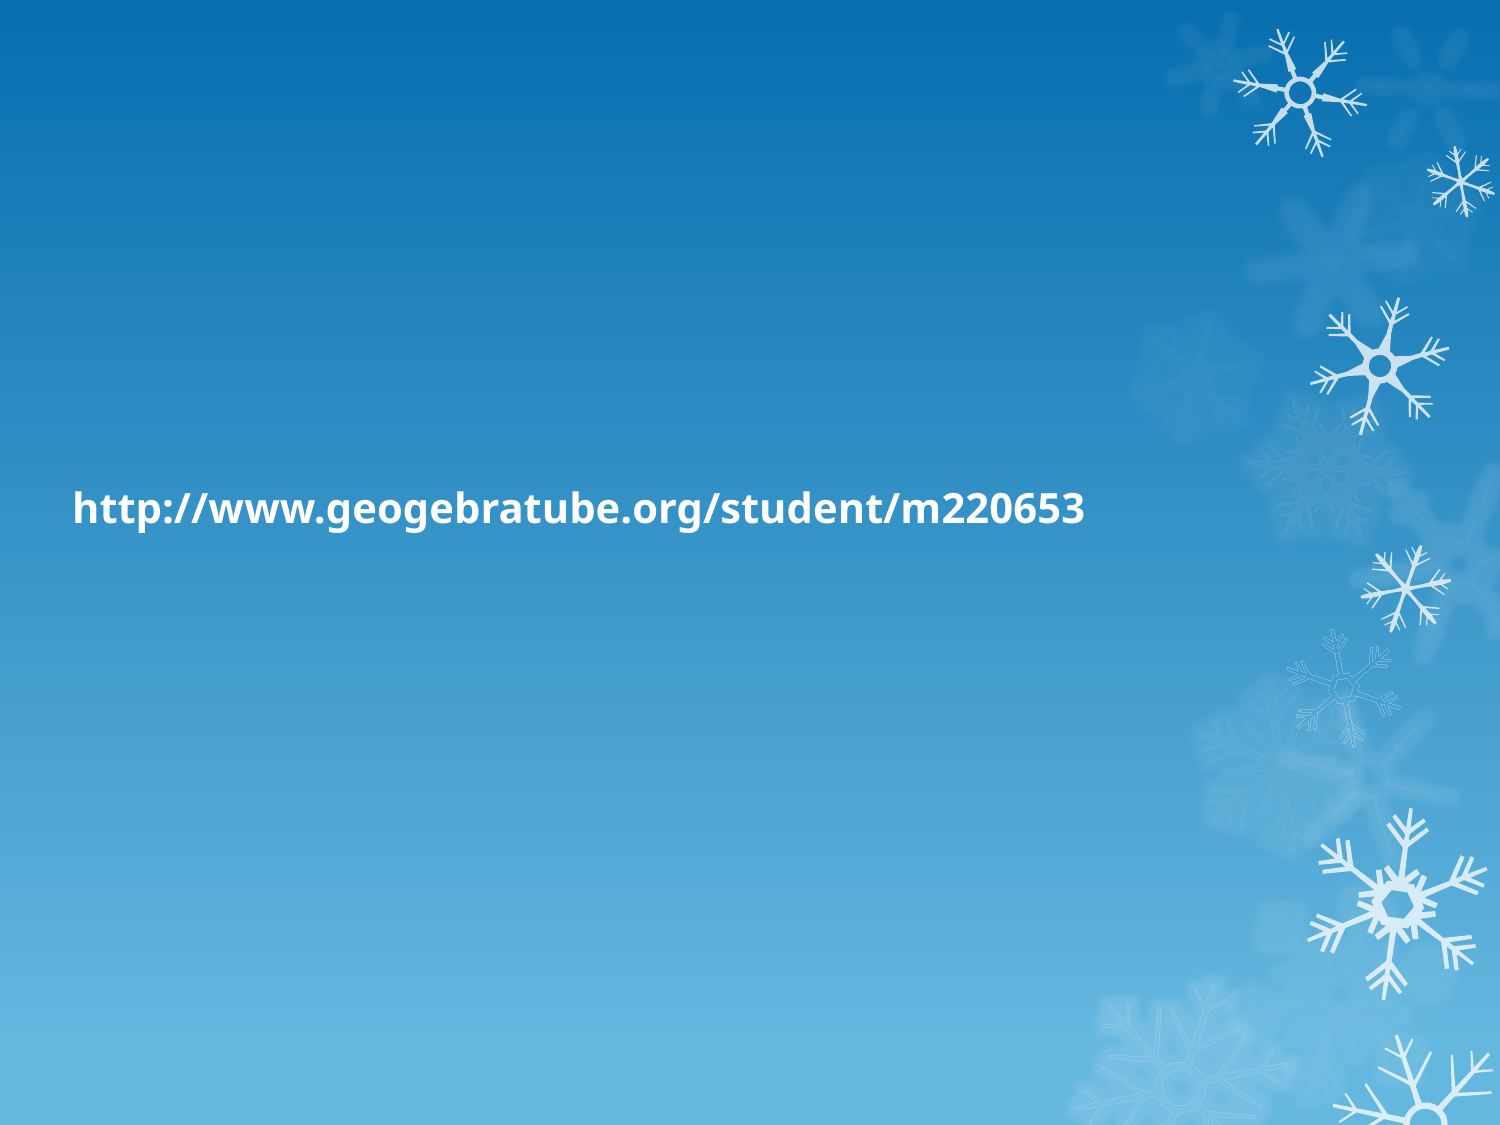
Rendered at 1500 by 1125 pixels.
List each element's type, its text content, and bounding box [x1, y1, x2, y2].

text_box http://www.geogebratube.org/student/m220653 [57, 474, 1495, 540]
